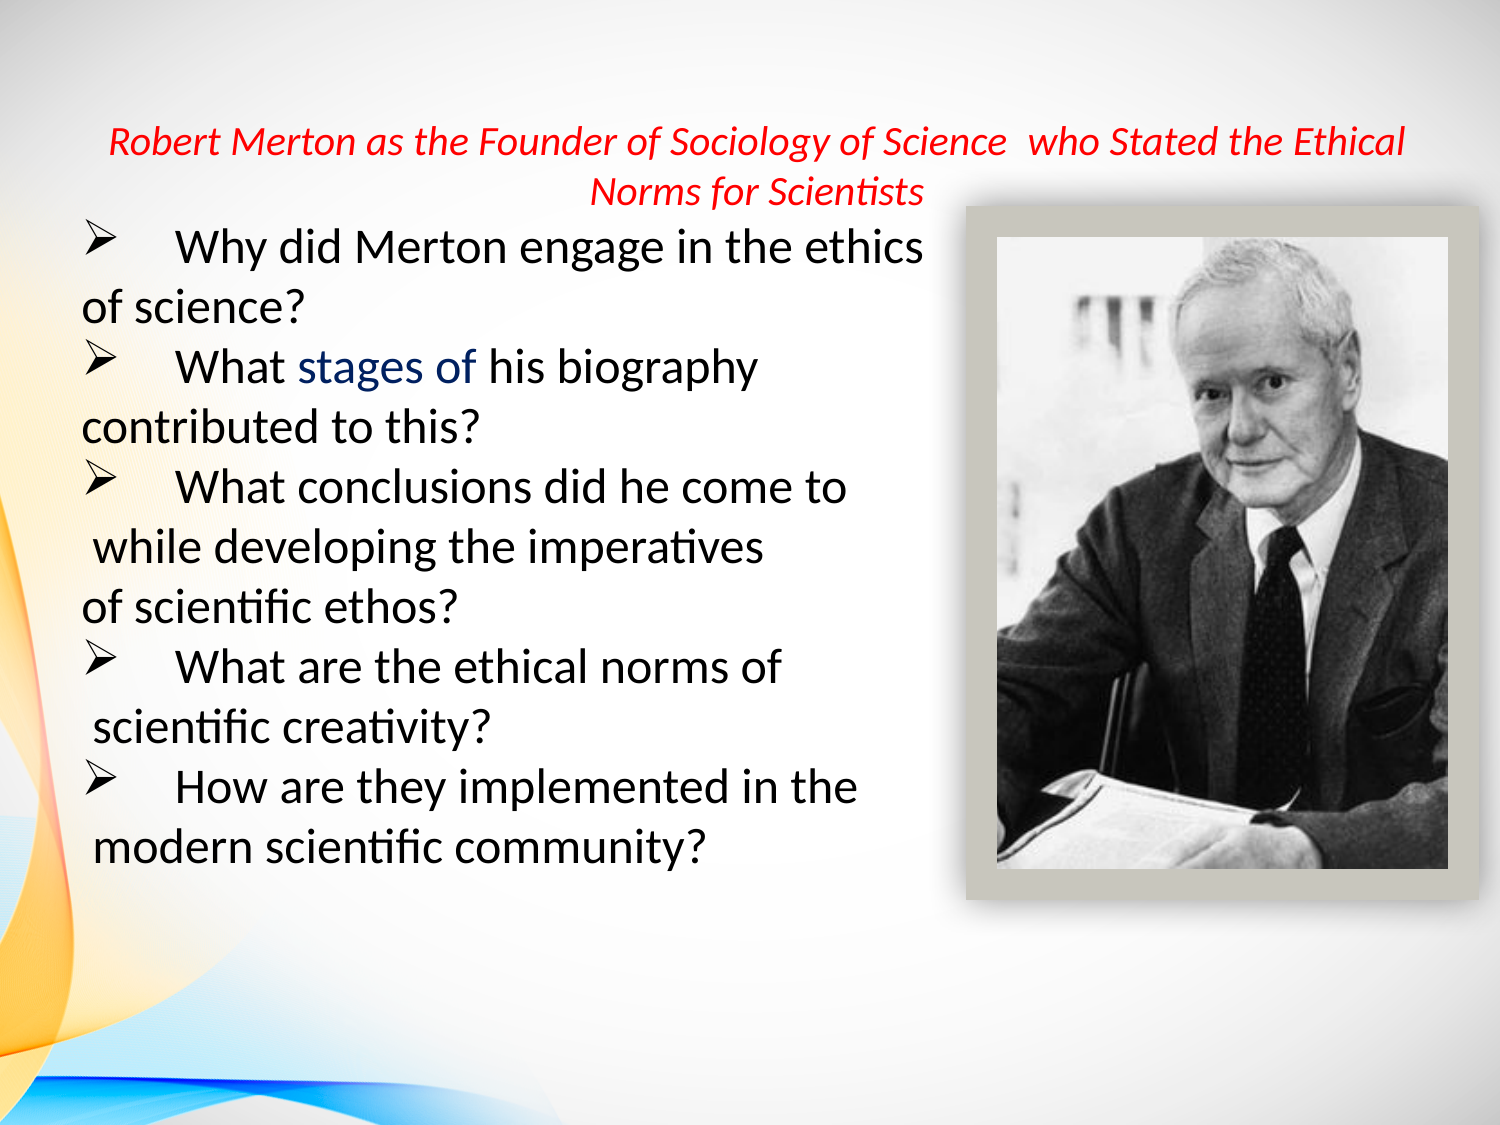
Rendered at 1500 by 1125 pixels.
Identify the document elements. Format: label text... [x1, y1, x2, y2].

picture [0, 0, 1500, 1125]
text_box Robert Merton as the Founder of Sociology of Science who Stated the Ethical Norms for Scientists Why did Merton engage in the ethics of science? What stages of his biography contributed to this? What conclusions did he come to while developing the imperatives of scientific ethos? What are the ethical norms of scientific creativity? How are they implemented in the modern scientific community? [66, 106, 1448, 881]
